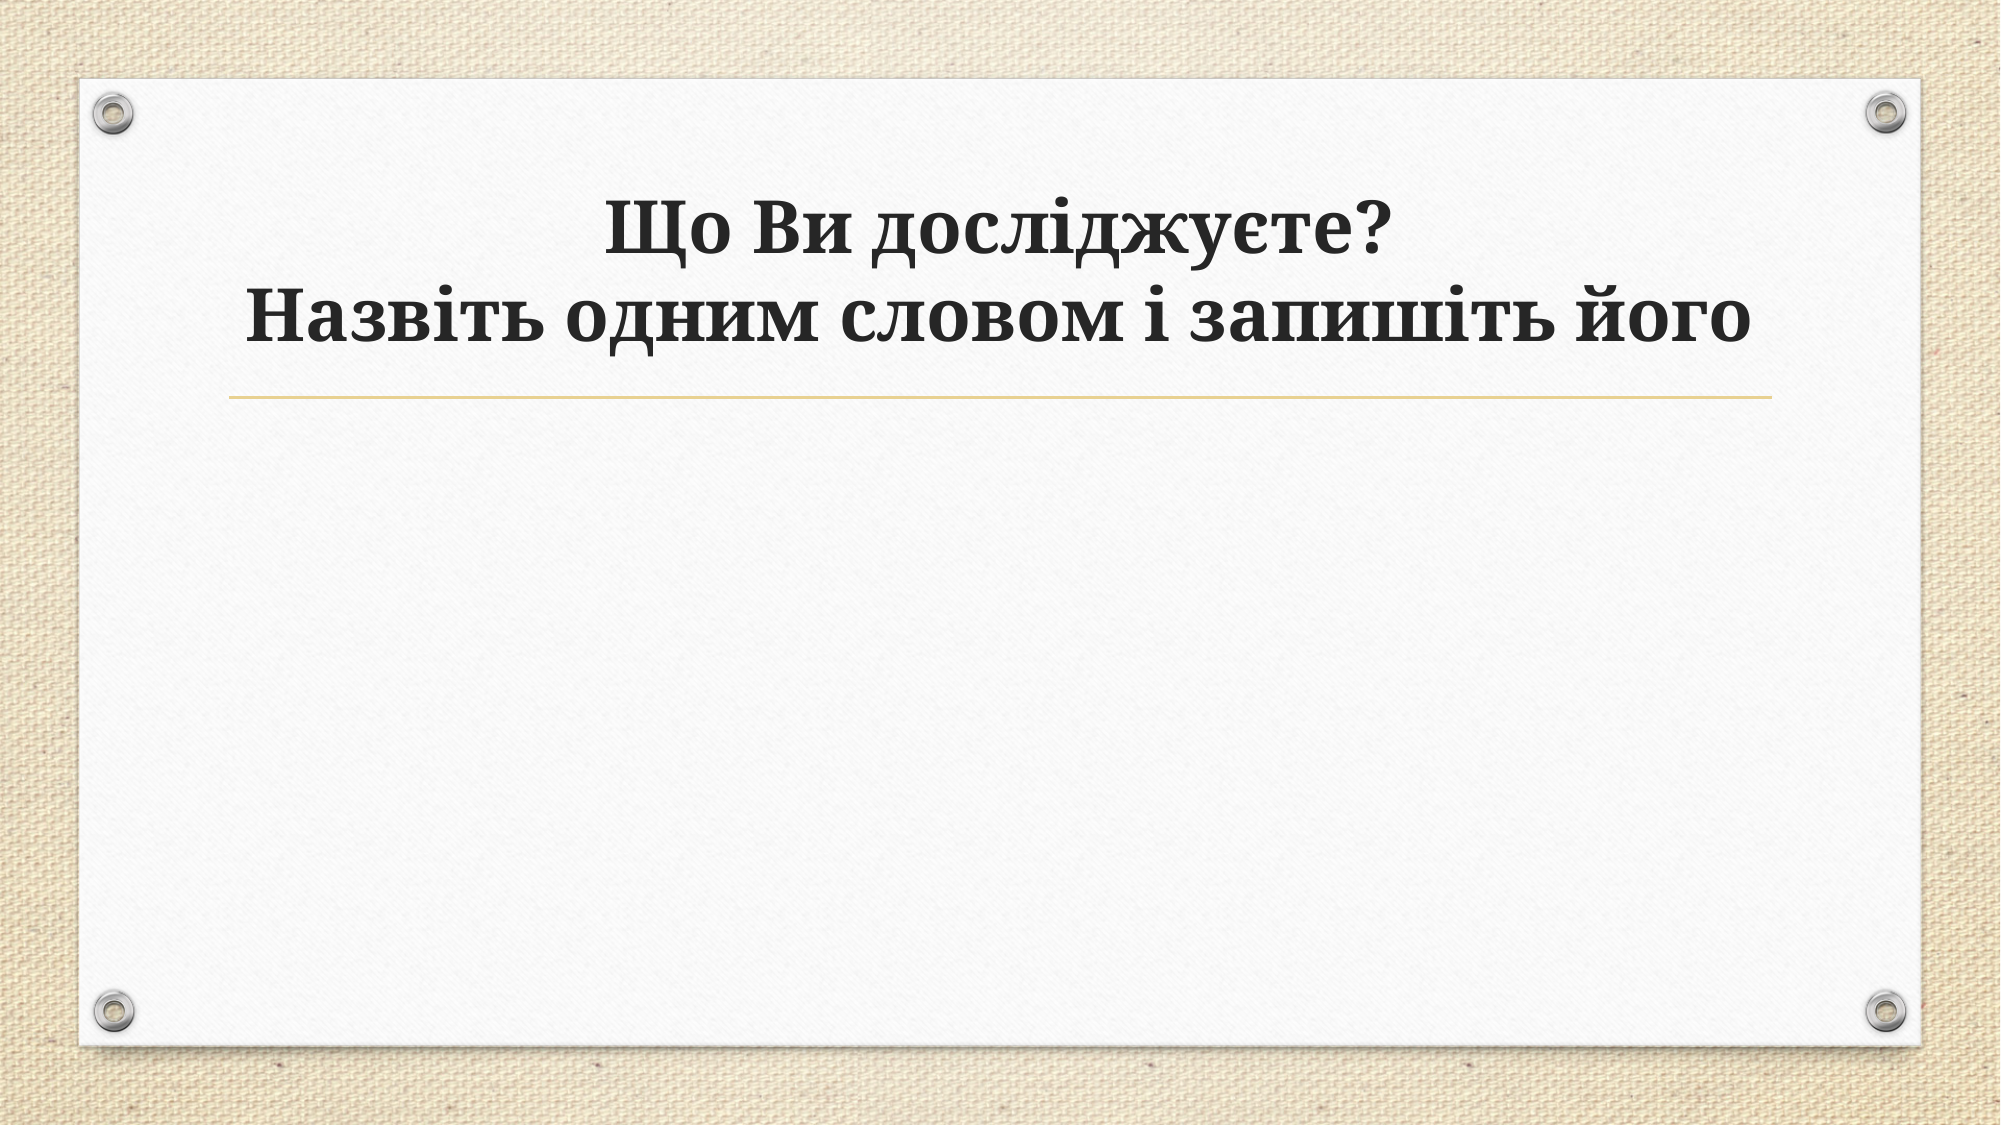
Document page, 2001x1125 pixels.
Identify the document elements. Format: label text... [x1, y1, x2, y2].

title Що Ви досліджуєте? Назвіть одним словом і запишіть його [212, 161, 1788, 375]
picture [0, 0, 2001, 1125]
